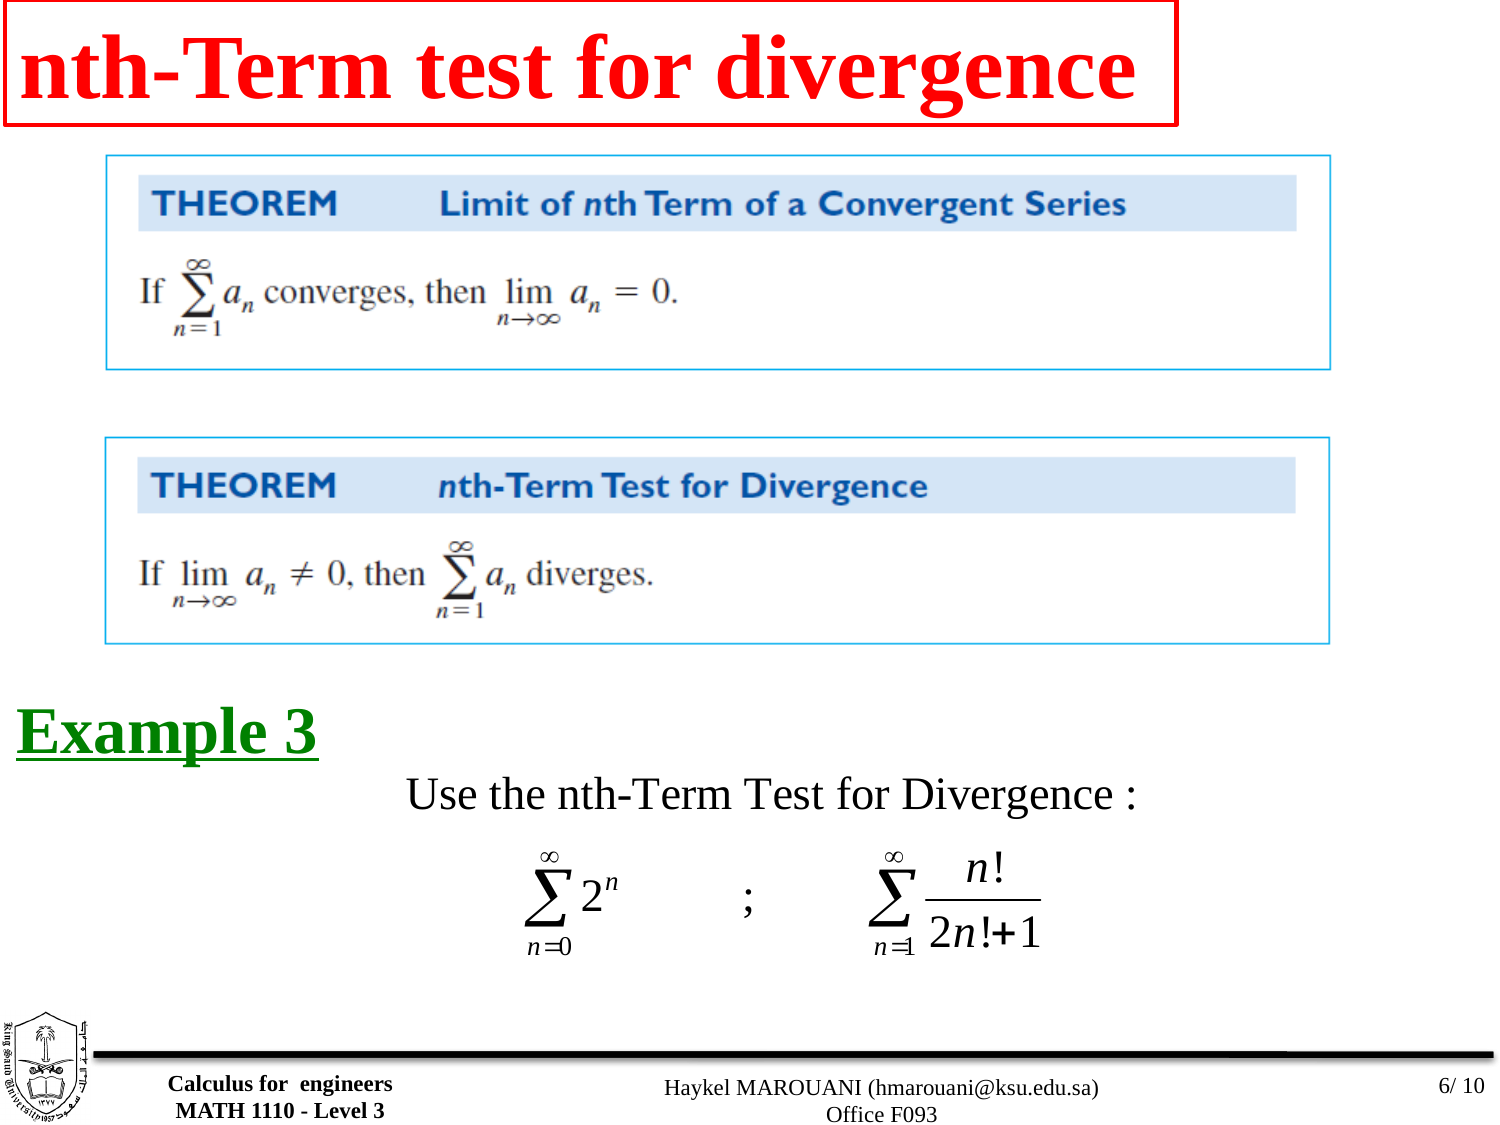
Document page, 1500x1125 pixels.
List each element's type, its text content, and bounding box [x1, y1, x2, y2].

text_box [93, 421, 1348, 657]
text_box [93, 140, 1348, 387]
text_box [397, 765, 1143, 968]
slide_number 6/ 10 [1359, 1062, 1500, 1123]
footer Haykel MAROUANI (hmarouani@ksu.edu.sa) Office F093 [644, 1065, 1120, 1125]
text_box Example 3 [1, 679, 334, 775]
picture [0, 1010, 91, 1125]
text_box nth-Term test for divergence [3, 0, 1179, 127]
slide_number Calculus for engineers MATH 1110 - Level 3 [105, 1060, 456, 1121]
